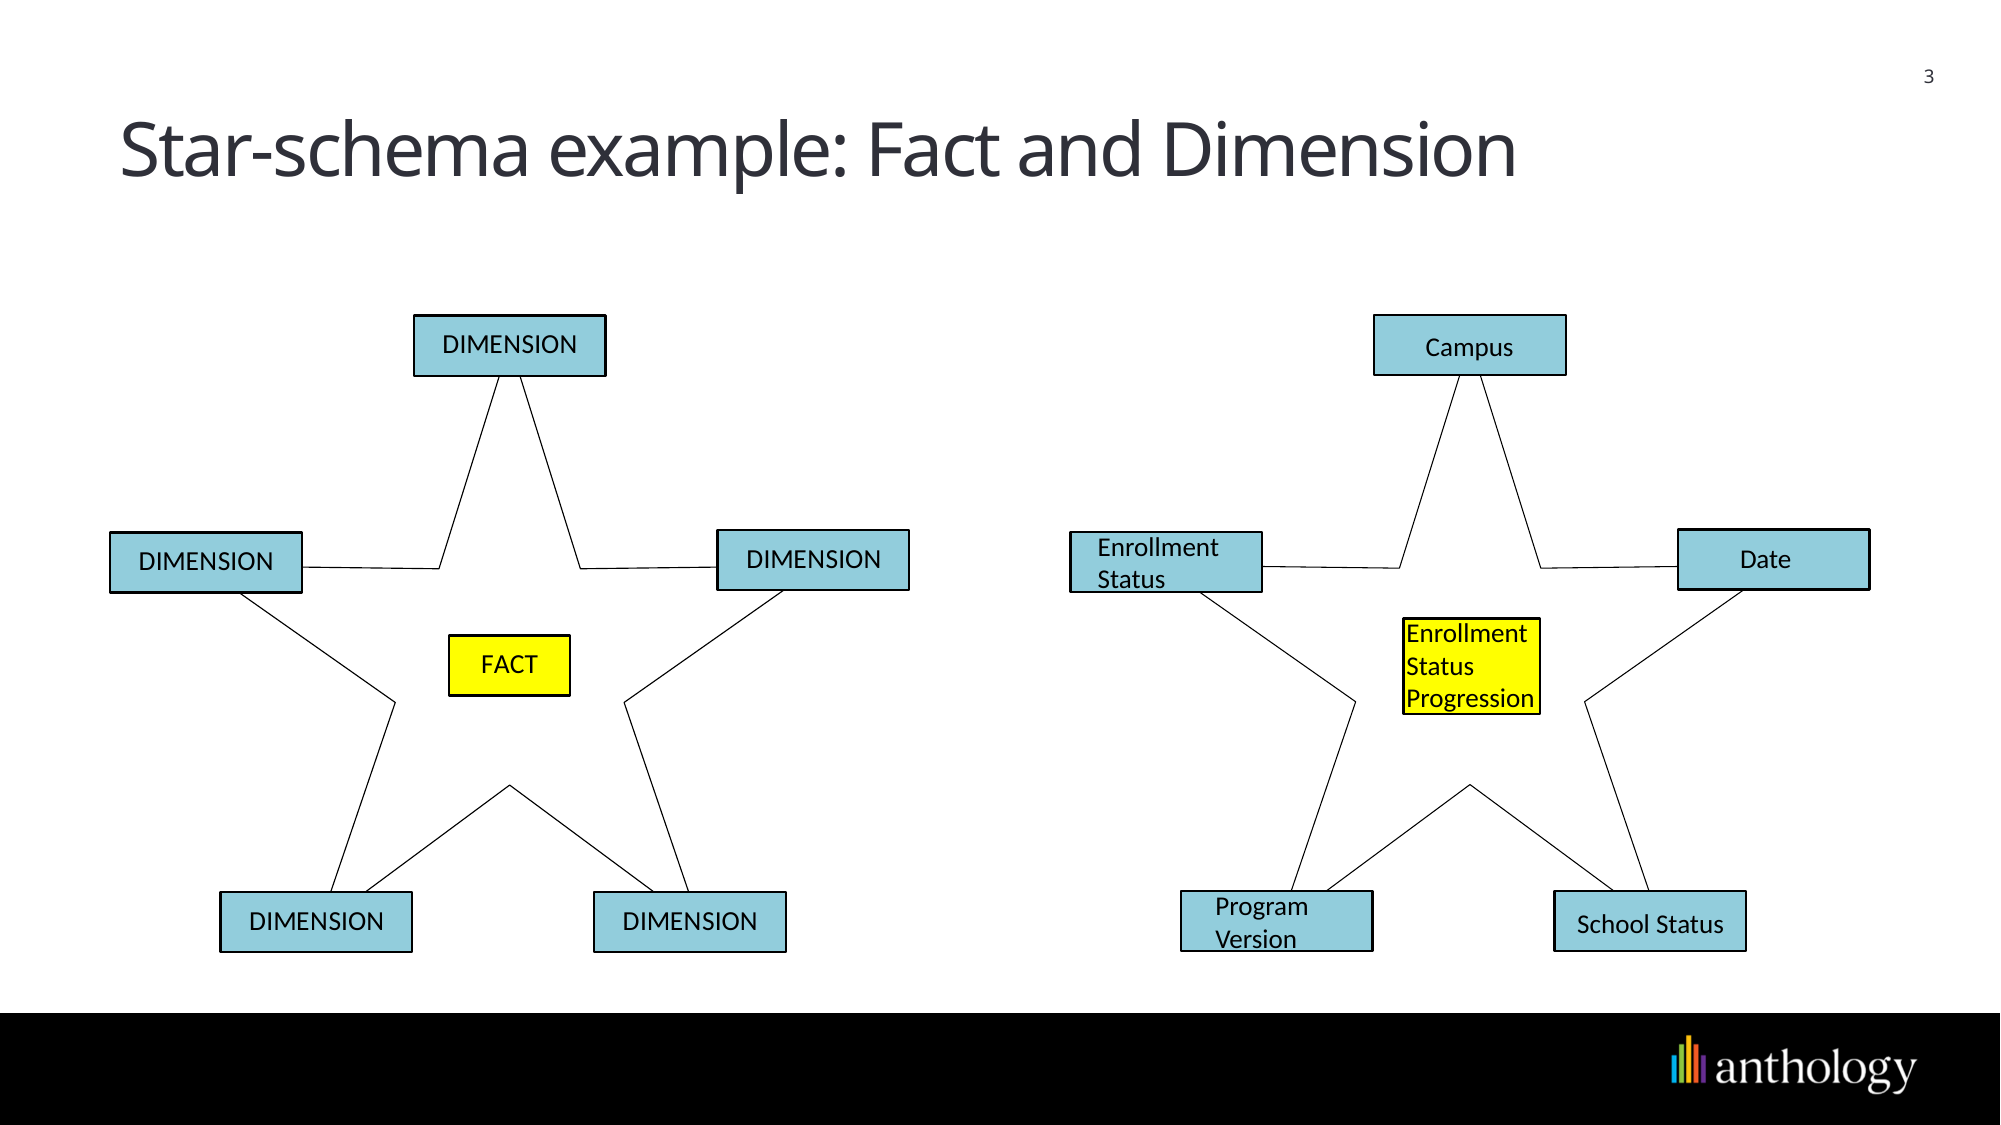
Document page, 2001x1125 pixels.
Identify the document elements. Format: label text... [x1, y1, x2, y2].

slide_number 3 [1499, 47, 1950, 108]
picture [1631, 904, 1952, 1125]
picture [107, 312, 911, 954]
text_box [1068, 312, 1872, 955]
title Star-schema example: Fact and Dimension [119, 111, 1914, 226]
